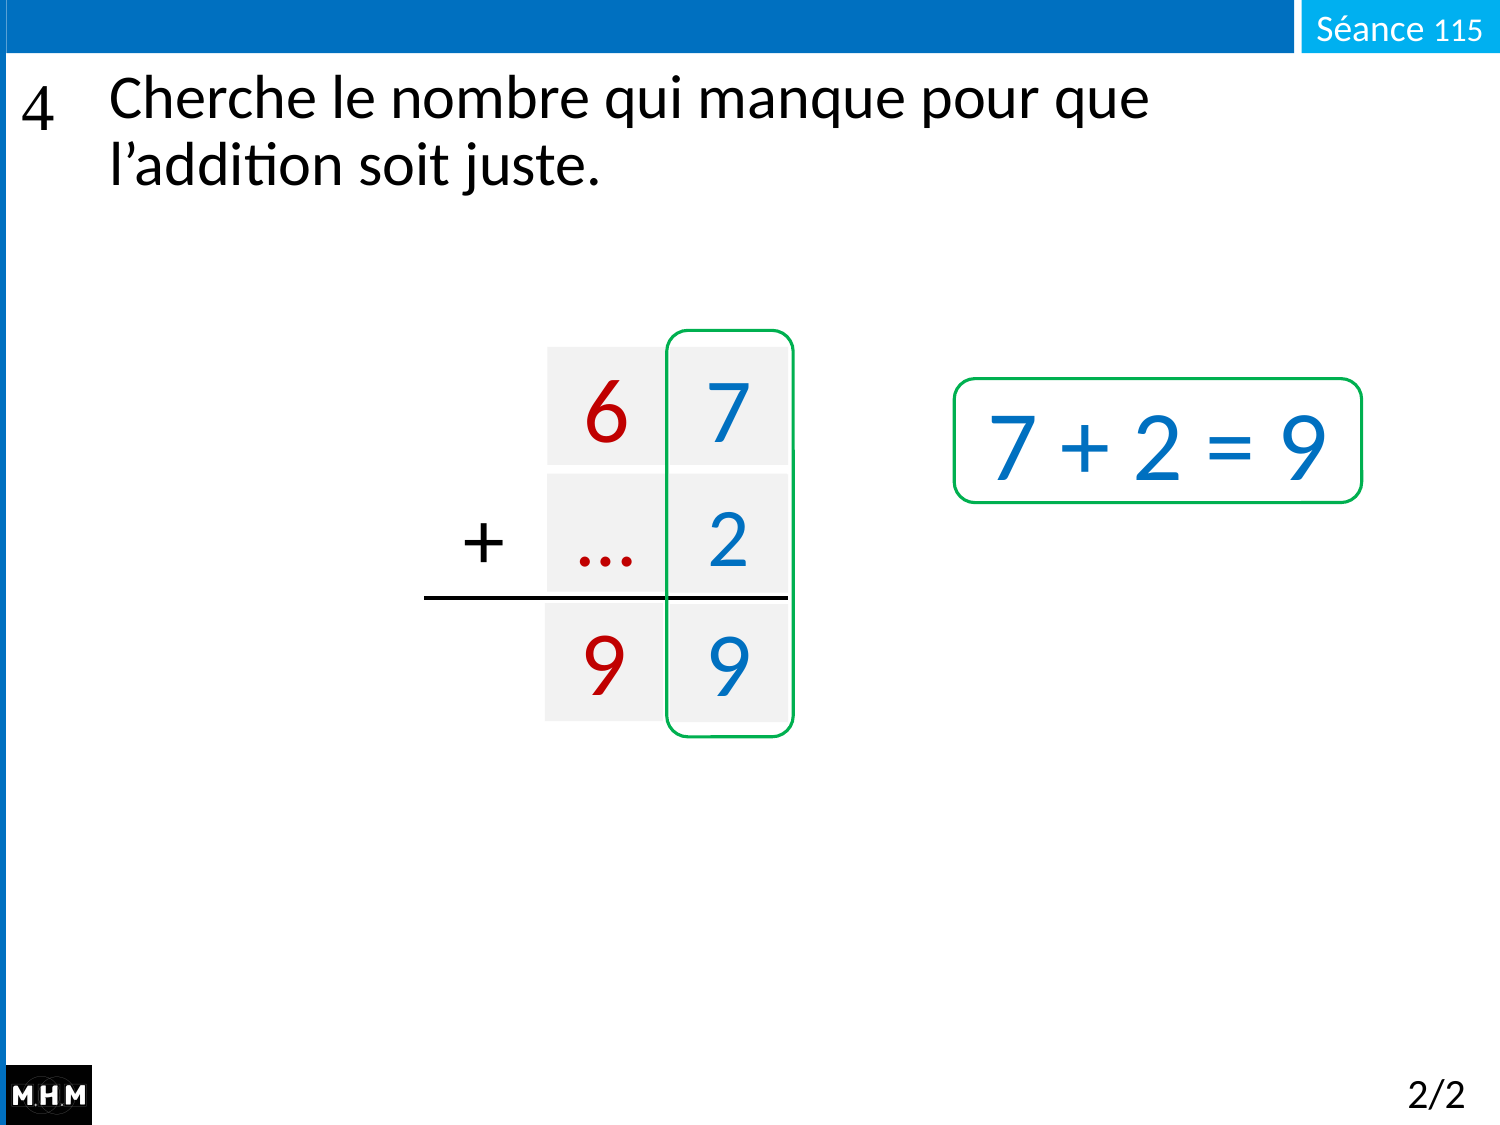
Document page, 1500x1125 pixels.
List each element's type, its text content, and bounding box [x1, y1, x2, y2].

text_box 9 [544, 602, 664, 722]
text_box 6 [546, 346, 666, 466]
picture [6, 1065, 92, 1125]
text_box 2 [668, 473, 788, 593]
text_box 7 + 2 = 9 [953, 377, 1363, 504]
title Cherche le nombre qui manque pour que l’addition soit juste. [94, 57, 1389, 208]
list 2/2 [1373, 1064, 1500, 1125]
text_box … [546, 473, 665, 593]
text_box [665, 329, 795, 738]
text_box + [424, 472, 544, 596]
